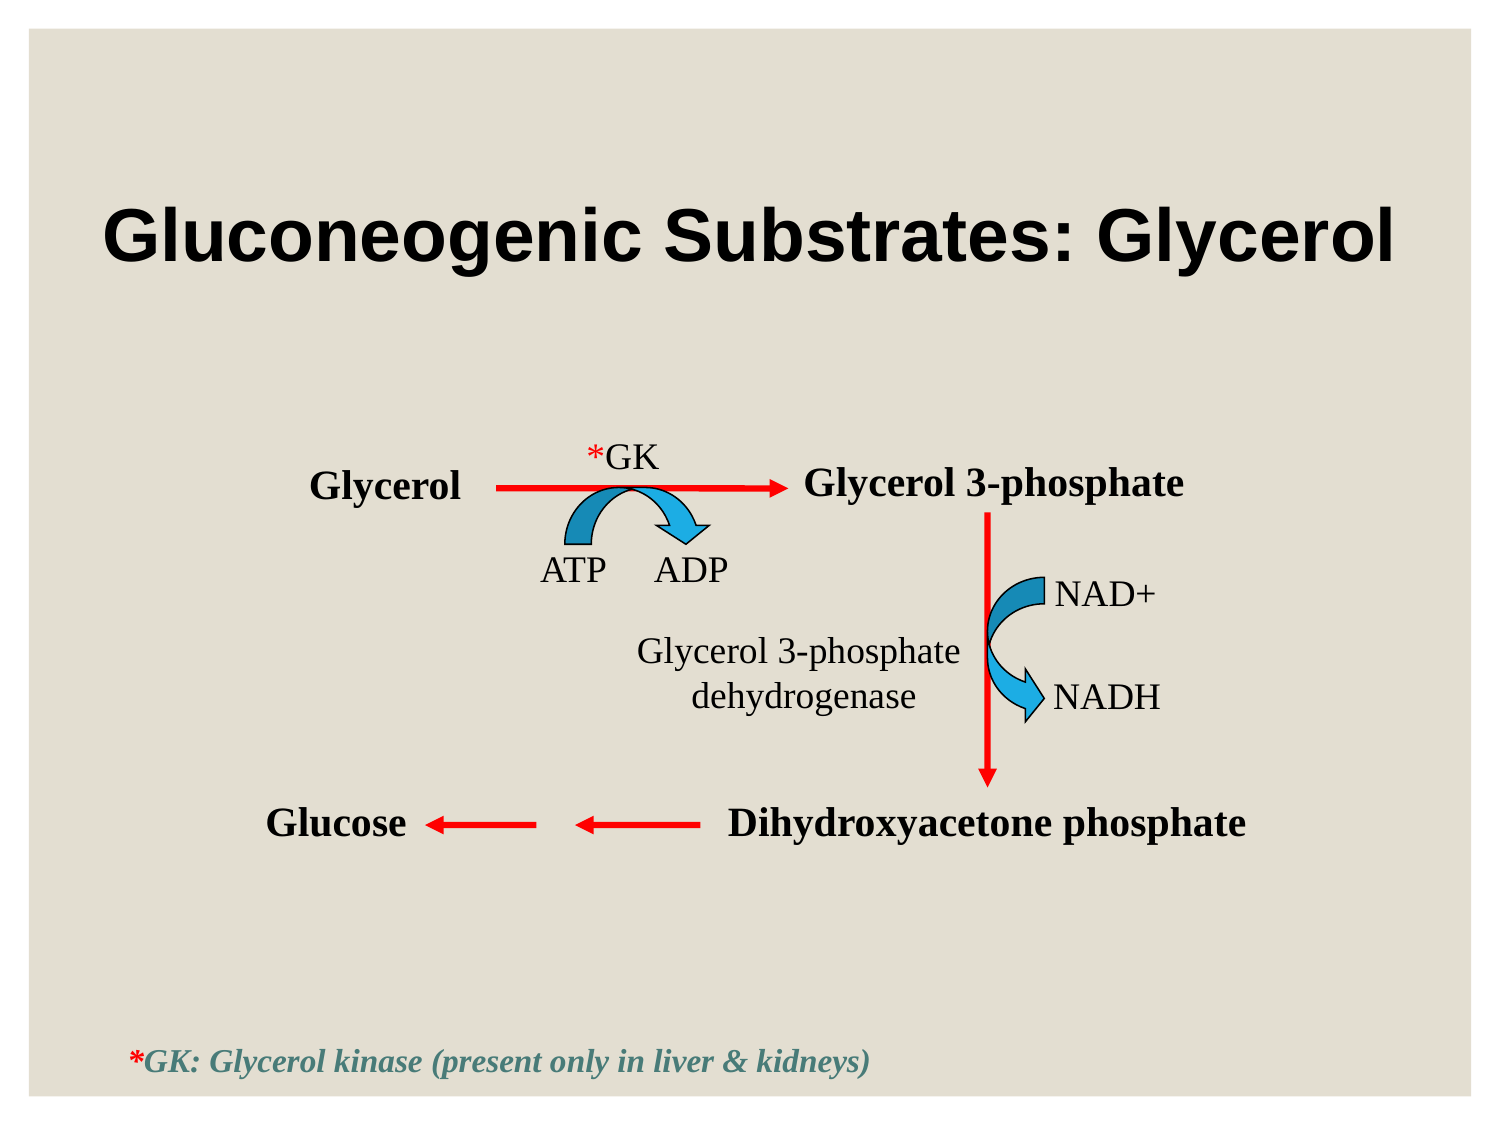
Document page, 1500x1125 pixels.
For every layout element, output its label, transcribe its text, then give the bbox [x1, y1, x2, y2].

text_box *GK: Glycerol kinase (present only in liver & kidneys) [112, 1031, 1388, 1087]
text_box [249, 424, 1264, 854]
title Gluconeogenic Substrates: Glycerol [0, 112, 1500, 363]
